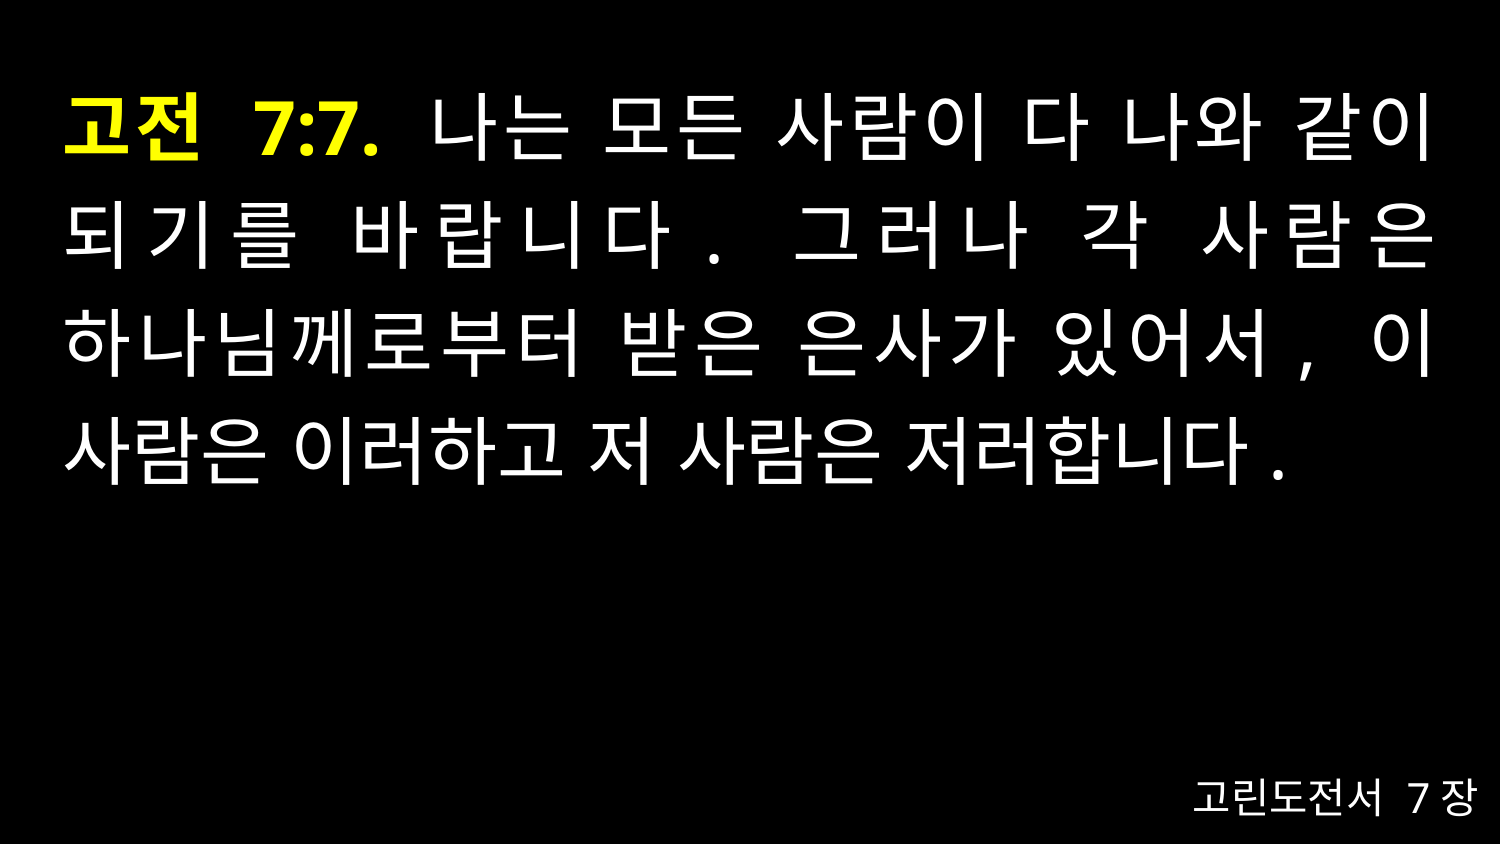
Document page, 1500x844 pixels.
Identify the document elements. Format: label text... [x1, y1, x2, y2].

title 고전 7:7. 나는 모든 사람이 다 나와 같이 되기를 바랍니다. 그러나 각 사람은 하나님께로부터 받은 은사가 있어서, 이 사람은 이러하고 저 사람은 저러합니다. [0, 0, 1500, 844]
subtitle 고린도전서 7장 [916, 770, 1500, 844]
